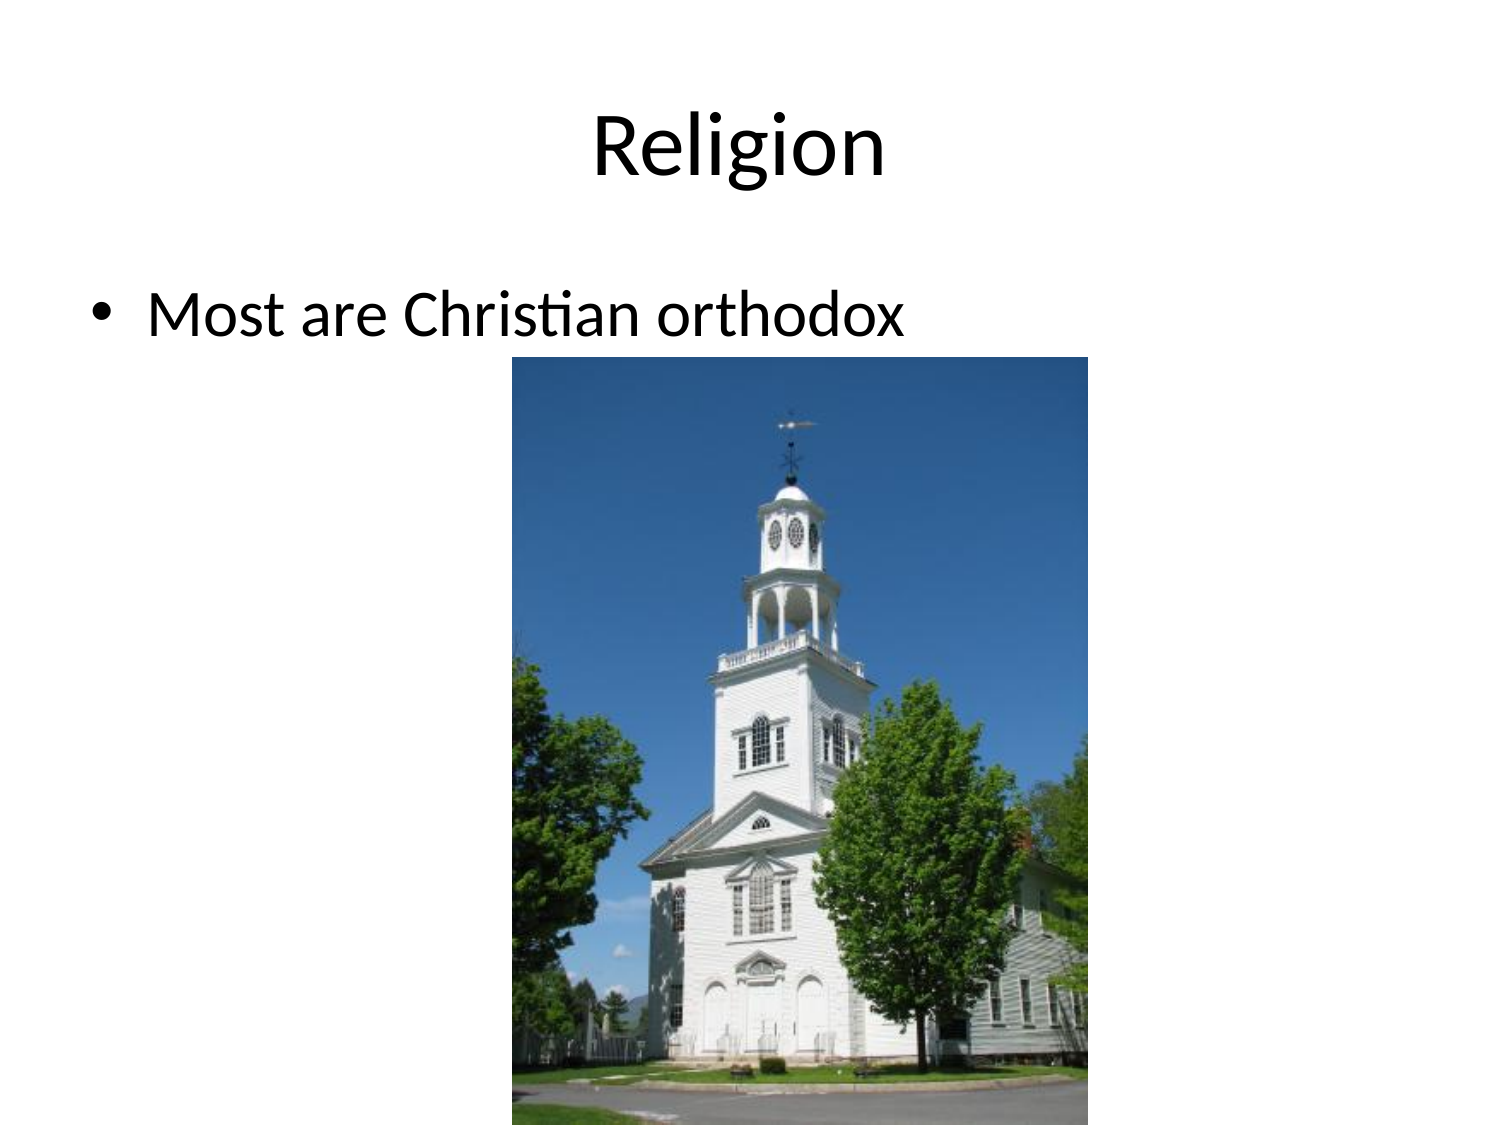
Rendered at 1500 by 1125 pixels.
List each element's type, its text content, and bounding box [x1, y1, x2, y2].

picture [512, 356, 1088, 1125]
title Religion [75, 45, 1425, 233]
list Most are Christian orthodox [75, 262, 1425, 1005]
